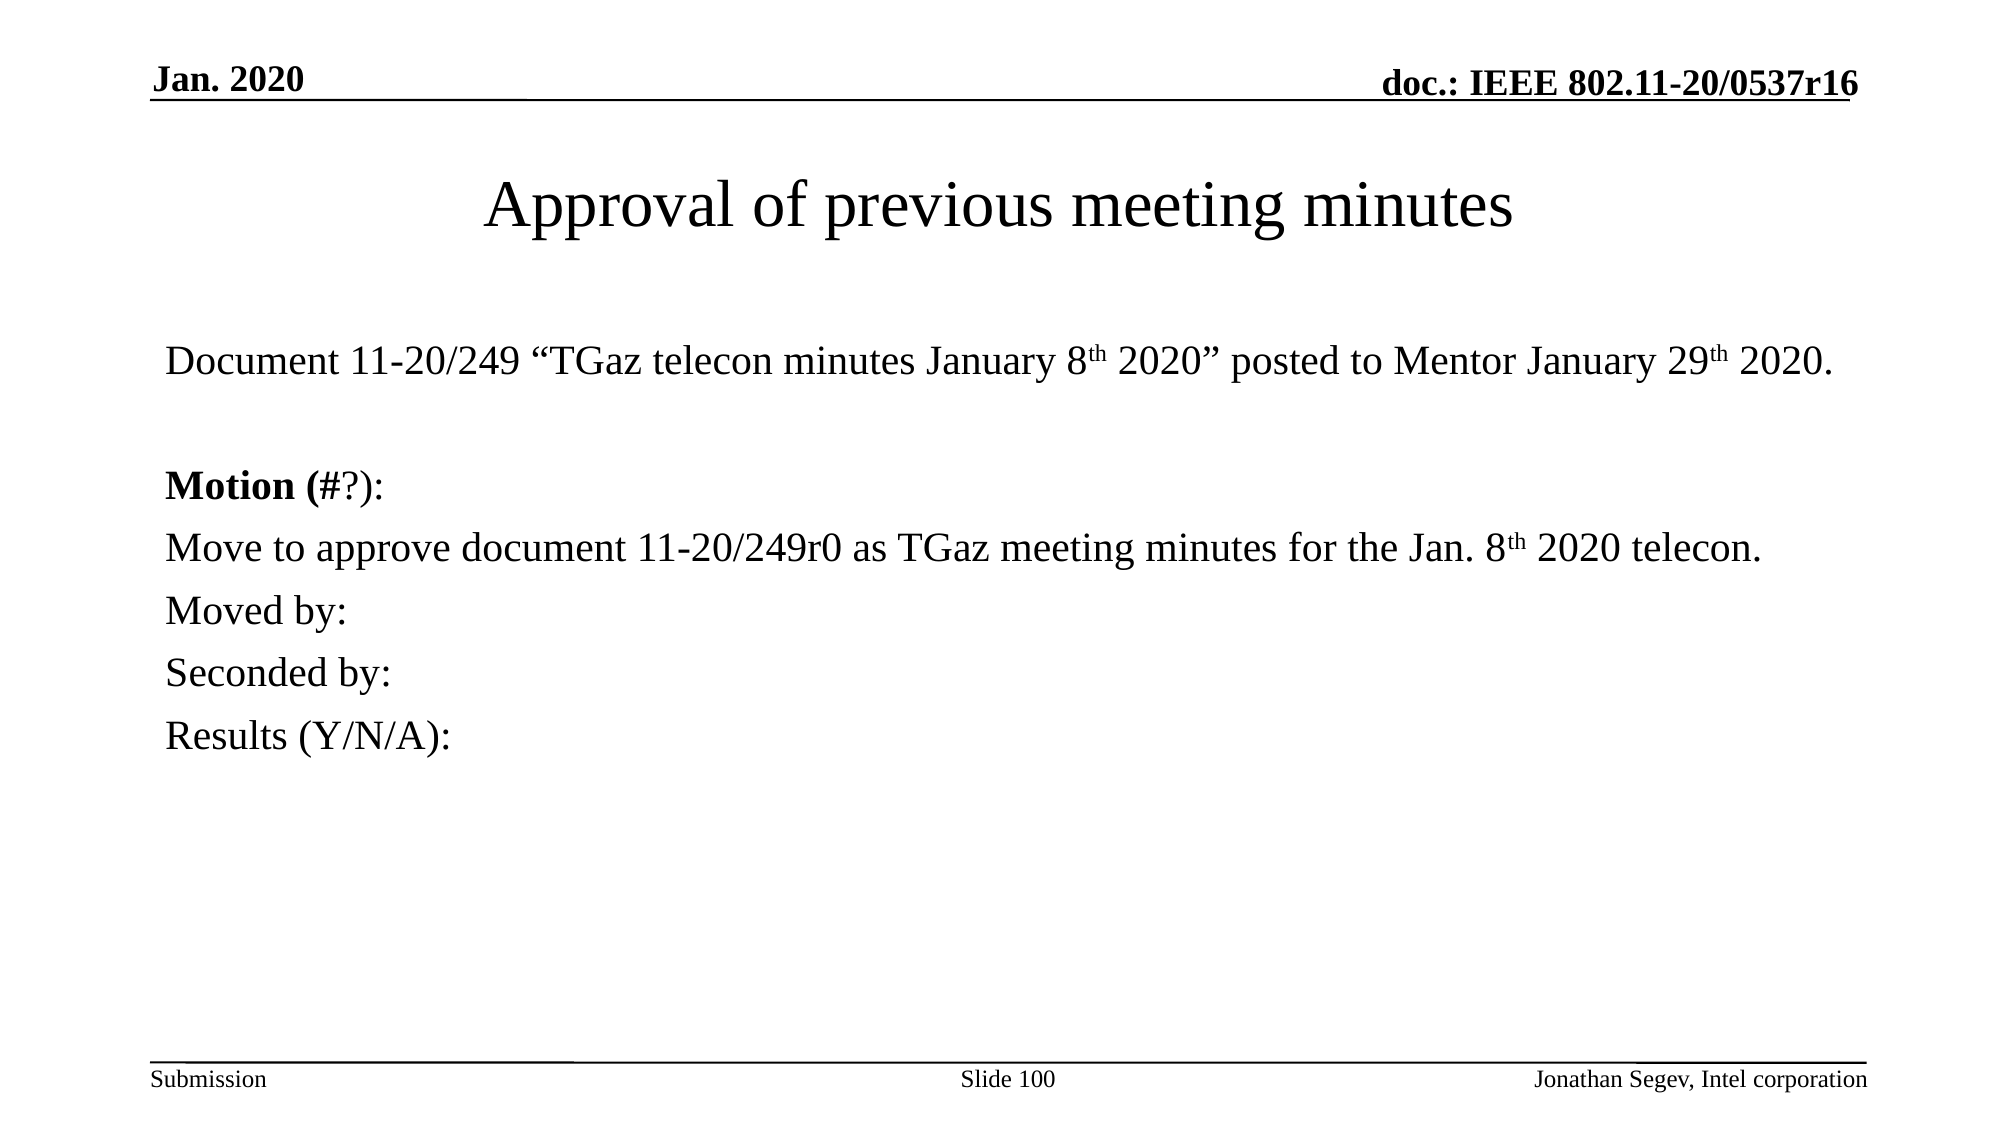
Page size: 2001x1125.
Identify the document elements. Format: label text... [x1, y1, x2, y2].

list Document 11-20/249 “TGaz telecon minutes January 8th 2020” posted to Mentor January 29th 2020. Motion (#?): Move to approve document 11-20/249r0 as TGaz meeting minutes for the Jan. 8th 2020 telecon. Moved by: Seconded by: Results (Y/N/A): [149, 324, 1850, 1000]
title Approval of previous meeting minutes [149, 112, 1850, 288]
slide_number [152, 54, 563, 100]
slide_number Slide 100 [950, 1061, 1067, 1123]
footer Jonathan Segev, Intel corporation [1171, 1061, 1869, 1093]
